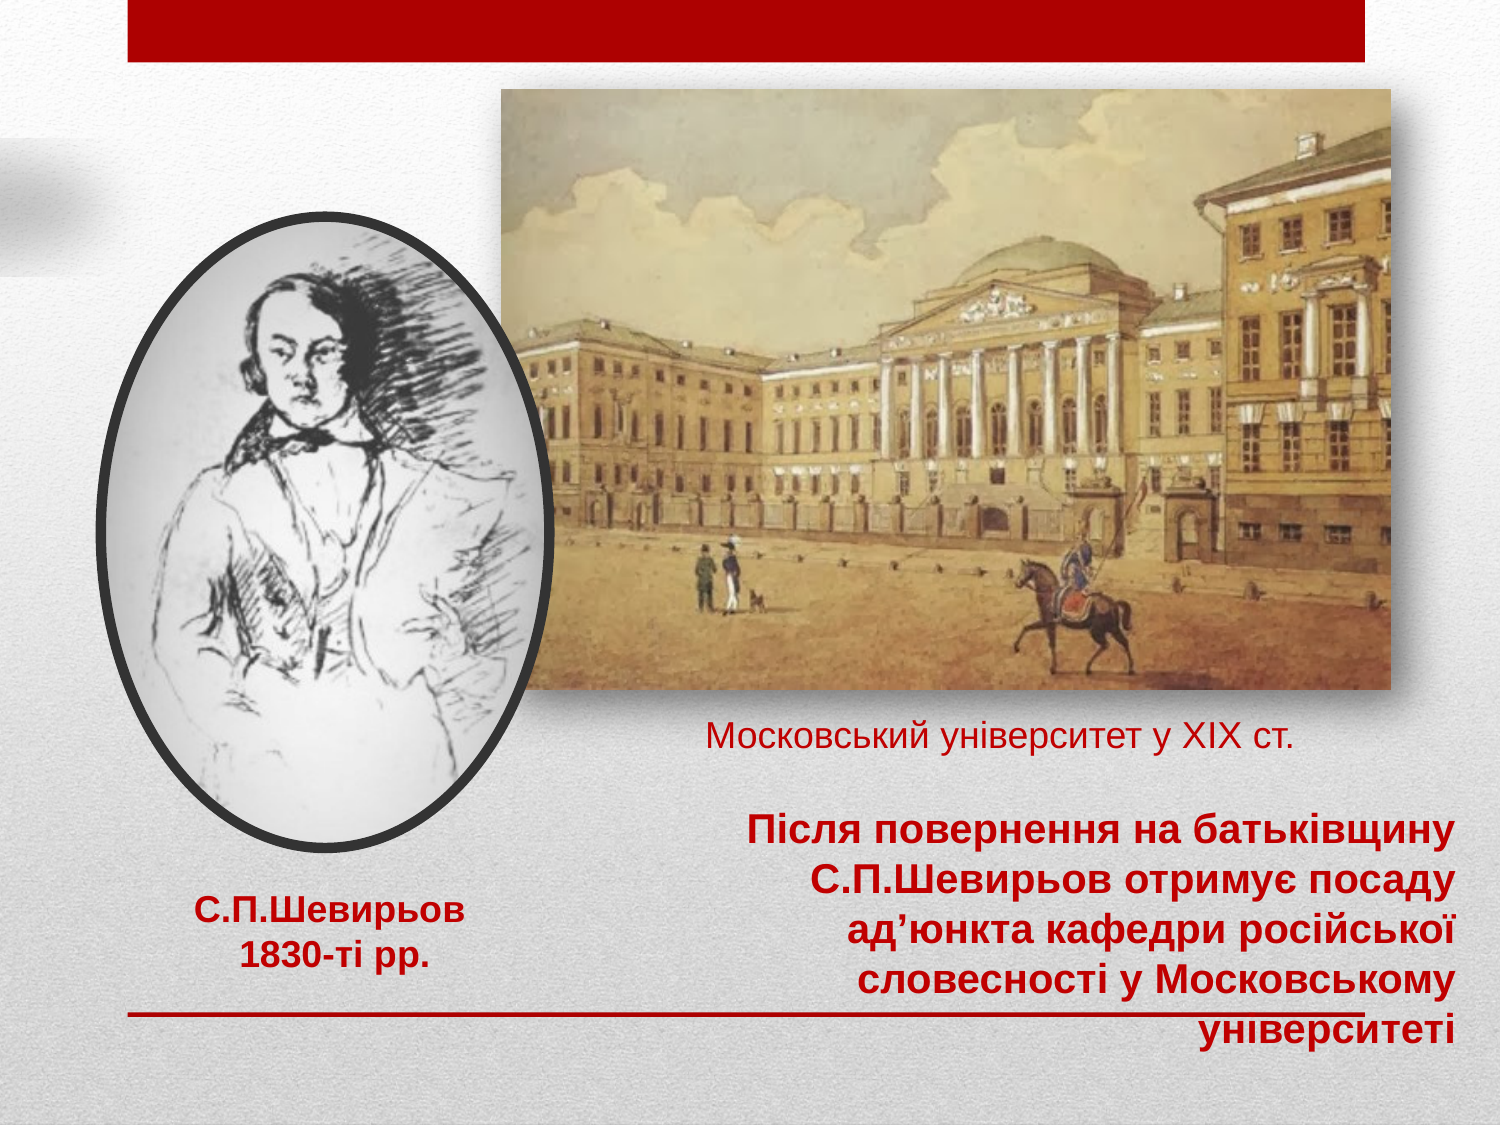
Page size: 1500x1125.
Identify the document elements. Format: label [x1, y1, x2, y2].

text_box [92, 89, 1472, 1013]
